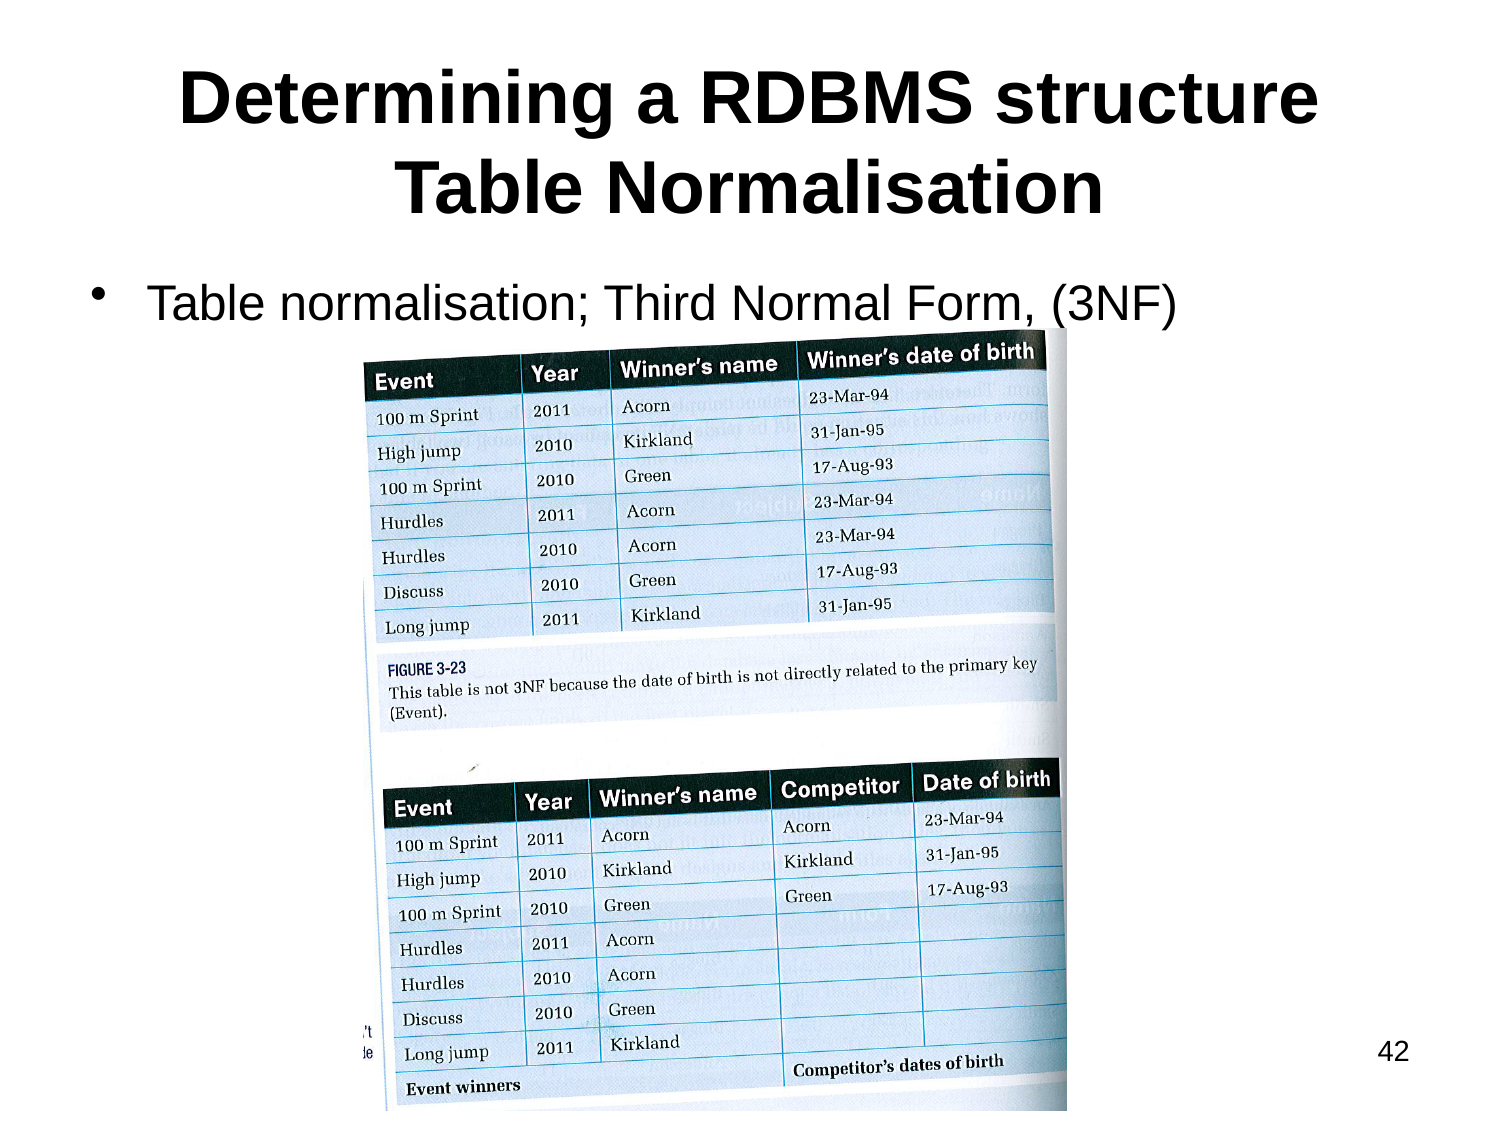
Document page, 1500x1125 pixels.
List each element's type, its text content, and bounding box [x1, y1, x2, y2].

title Determining a RDBMS structure Table Normalisation [74, 44, 1426, 233]
picture [362, 327, 1067, 1111]
slide_number 42 [1074, 1024, 1426, 1103]
list Table normalisation; Third Normal Form, (3NF) [74, 262, 1442, 352]
